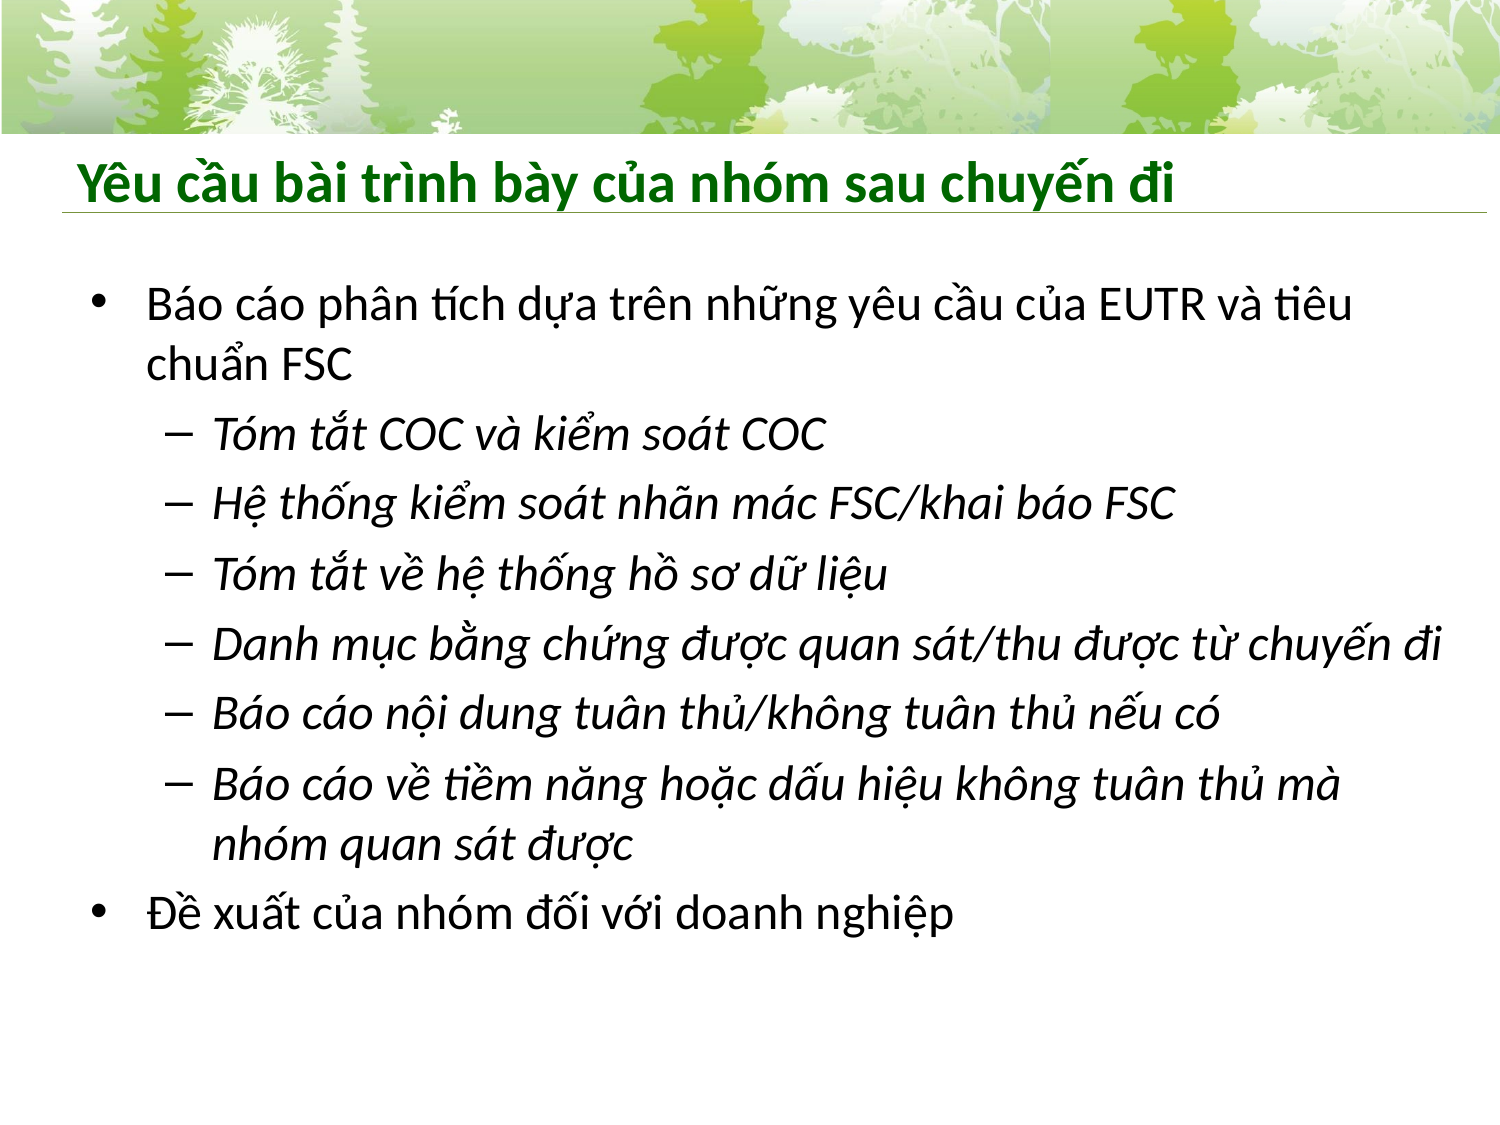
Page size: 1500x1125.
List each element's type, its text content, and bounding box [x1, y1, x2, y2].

list Báo cáo phân tích dựa trên những yêu cầu của EUTR và tiêu chuẩn FSC Tóm tắt COC và kiểm soát COC Hệ thống kiểm soát nhãn mác FSC/khai báo FSC Tóm tắt về hệ thống hồ sơ dữ liệu Danh mục bằng chứng được quan sát/thu được từ chuyến đi Báo cáo nội dung tuân thủ/không tuân thủ nếu có Báo cáo về tiềm năng hoặc dấu hiệu không tuân thủ mà nhóm quan sát được Đề xuất của nhóm đối với doanh nghiệp [75, 262, 1463, 1005]
title Yêu cầu bài trình bày của nhóm sau chuyến đi [62, 147, 1350, 211]
picture [1, 0, 1500, 134]
